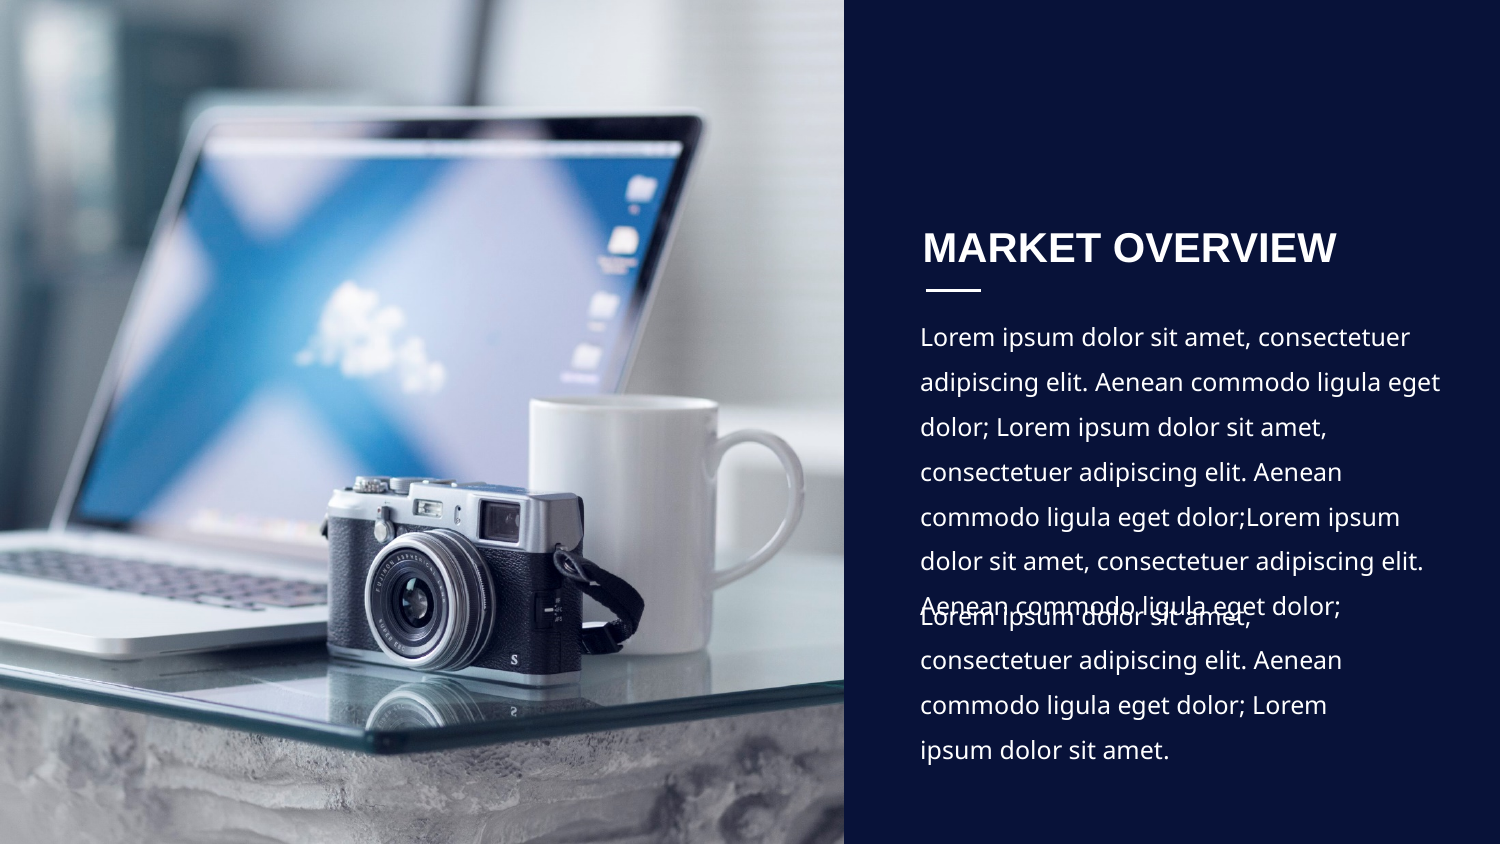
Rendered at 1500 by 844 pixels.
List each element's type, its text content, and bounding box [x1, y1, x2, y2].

text_box Lorem ipsum dolor sit amet, consectetuer adipiscing elit. Aenean commodo ligula eget dolor; Lorem ipsum dolor sit amet, consectetuer adipiscing elit. Aenean commodo ligula eget dolor;Lorem ipsum dolor sit amet, consectetuer adipiscing elit. Aenean commodo ligula eget dolor; [905, 299, 1462, 629]
picture [0, 0, 844, 844]
text_box Lorem ipsum dolor sit amet, consectetuer adipiscing elit. Aenean commodo ligula eget dolor; Lorem ipsum dolor sit amet. [905, 577, 1420, 773]
text_box MARKET OVERVIEW [907, 213, 1352, 279]
